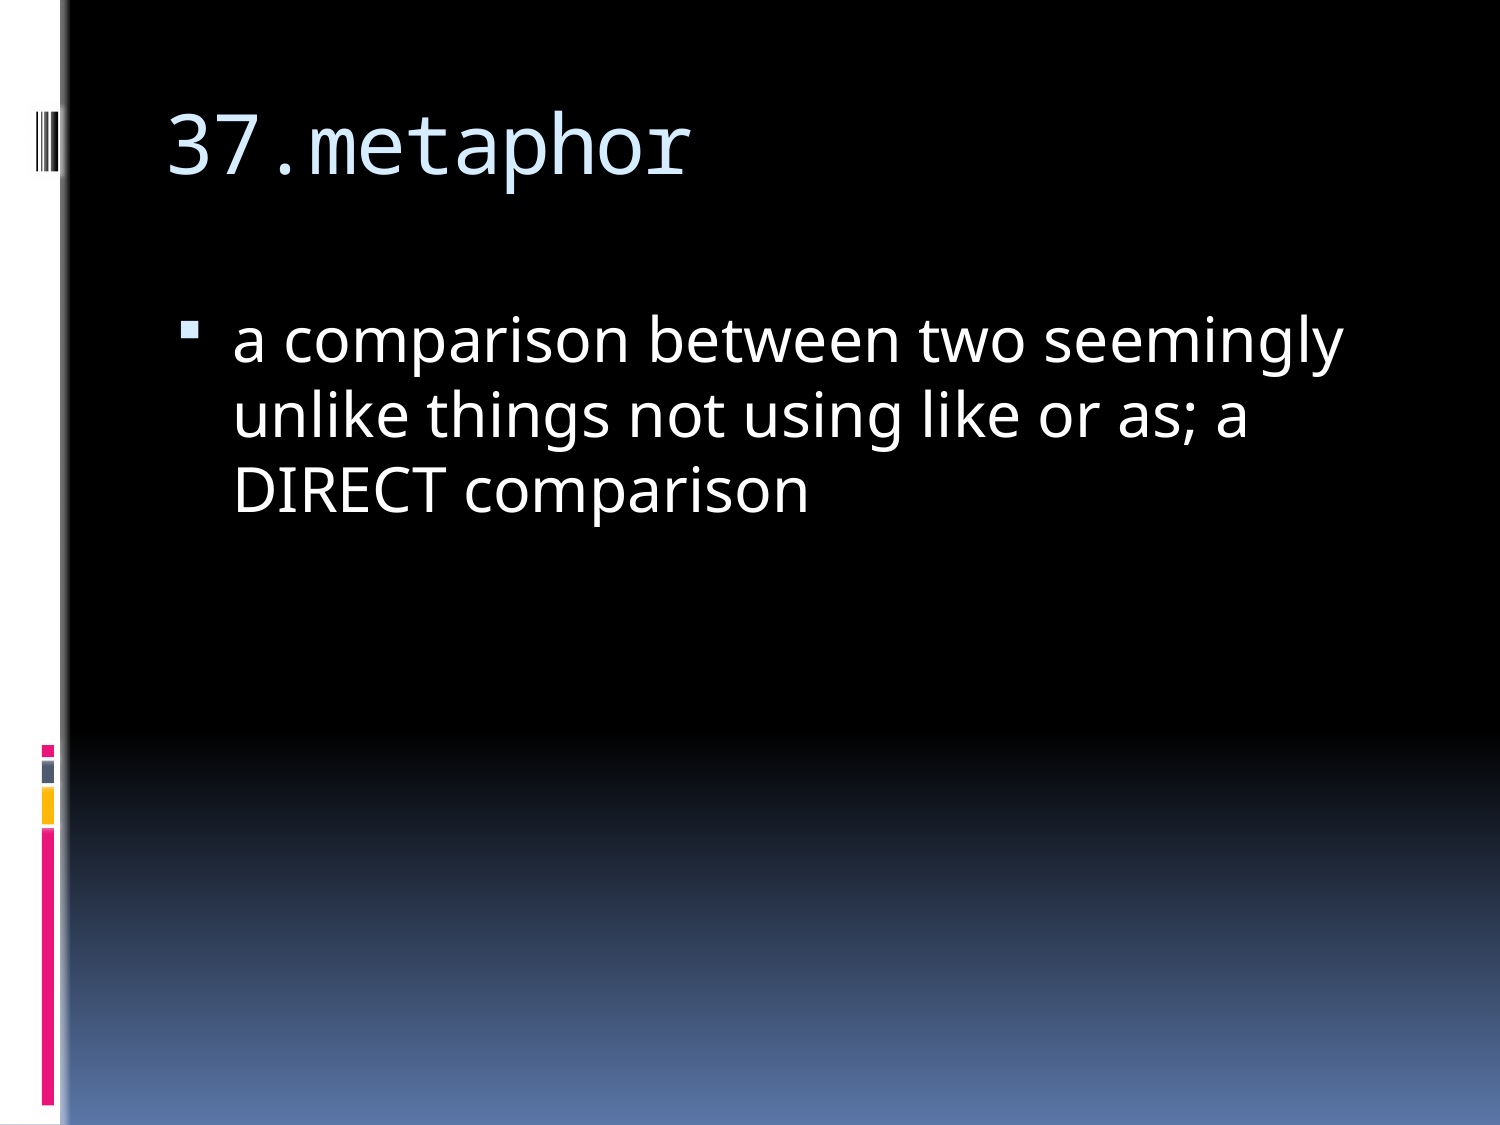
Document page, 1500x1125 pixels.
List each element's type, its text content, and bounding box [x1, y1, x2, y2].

list a comparison between two seemingly unlike things not using like or as; a DIRECT comparison [150, 292, 1425, 1043]
title 37.metaphor [150, 83, 1425, 234]
